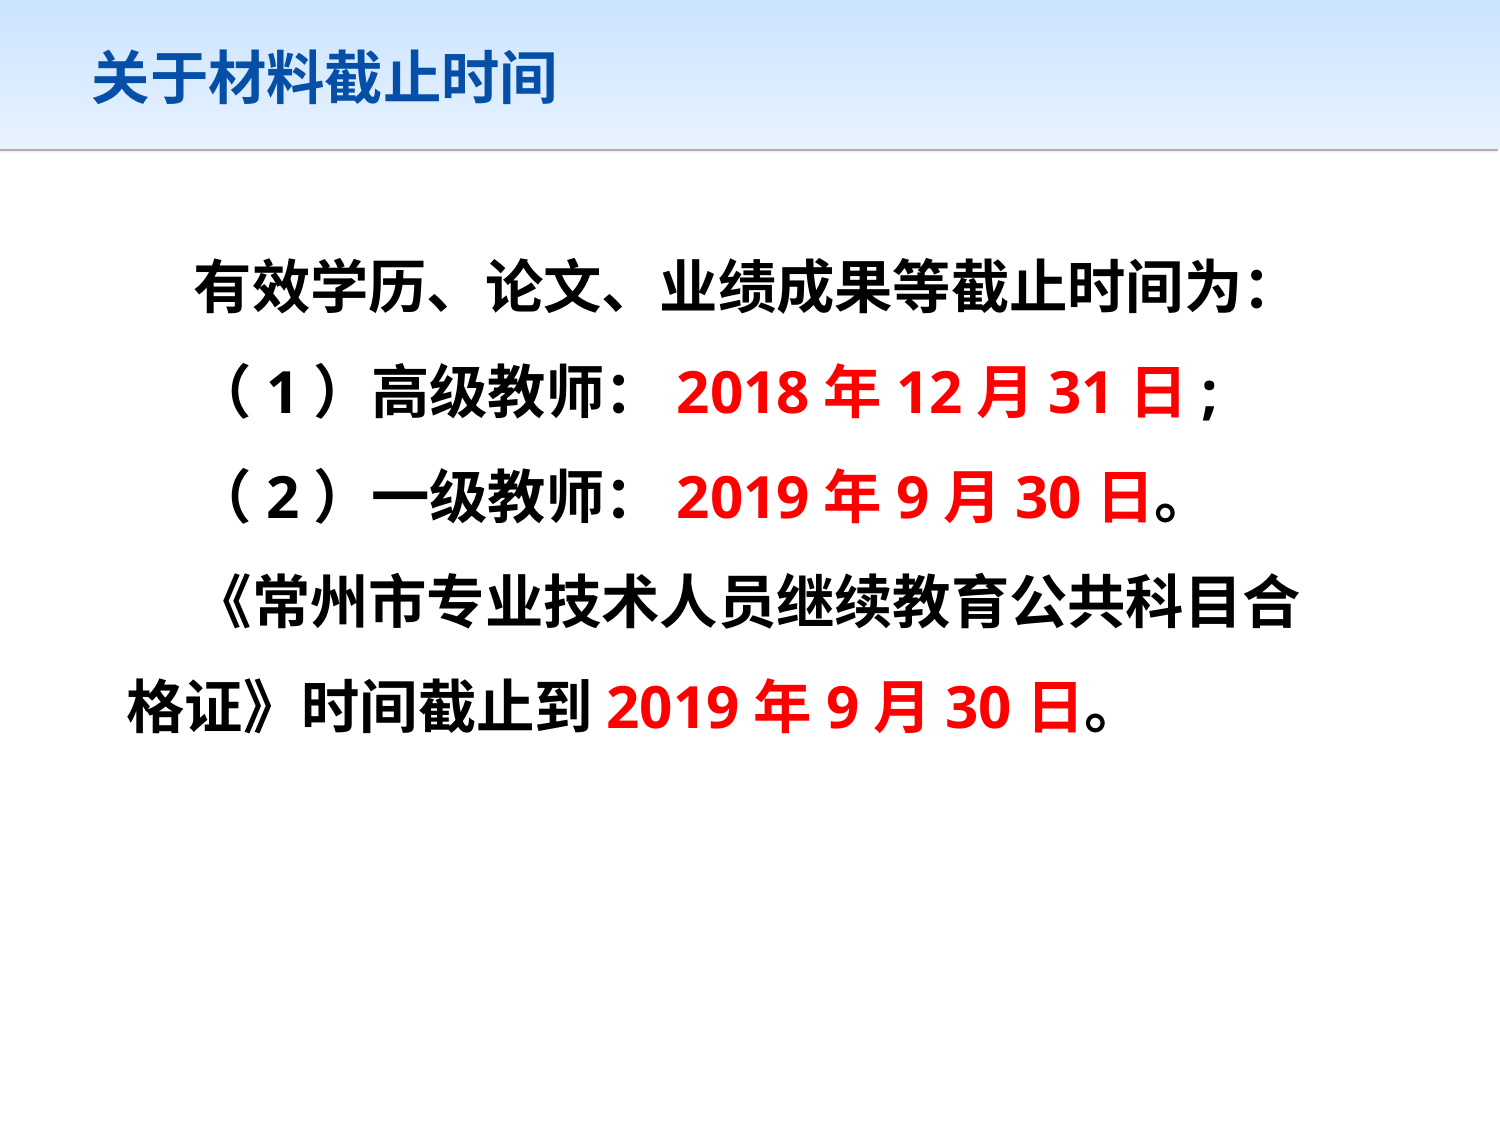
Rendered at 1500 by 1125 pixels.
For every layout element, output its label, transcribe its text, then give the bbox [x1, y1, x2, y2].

title 关于材料截止时间 [76, 23, 1424, 131]
text_box 有效学历、论文、业绩成果等截止时间为： （1）高级教师：2018年12月31日; （2）一级教师：2019年9月30日。 《常州市专业技术人员继续教育公共科目合格证》时间截止到2019年9月30日。 [112, 208, 1365, 748]
